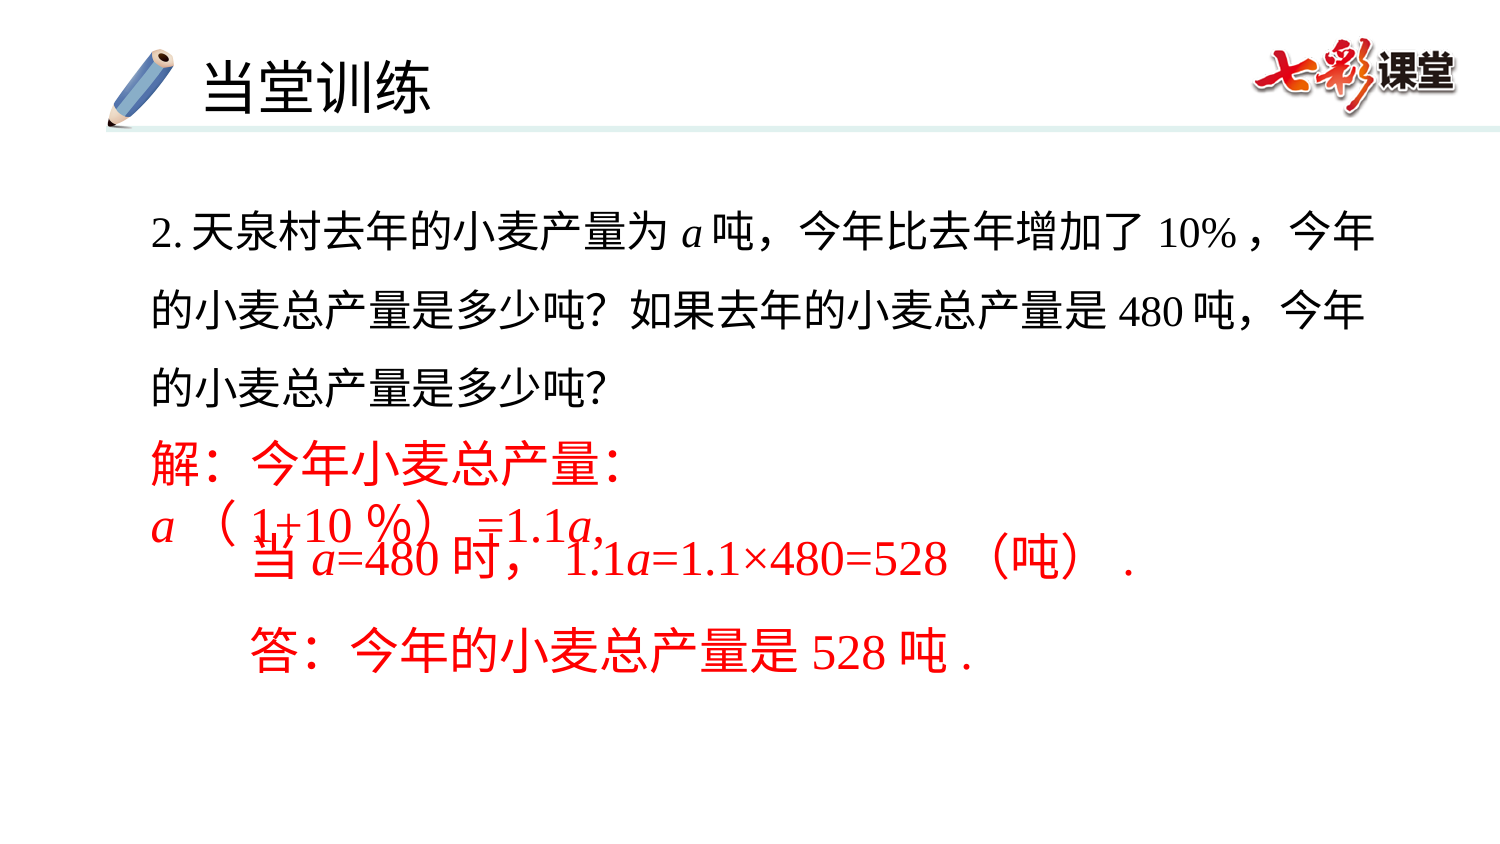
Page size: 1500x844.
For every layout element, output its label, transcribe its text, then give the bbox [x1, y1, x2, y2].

text_box 2.天泉村去年的小麦产量为a吨，今年比去年增加了10%，今年的小麦总产量是多少吨？如果去年的小麦总产量是480吨，今年的小麦总产量是多少吨？ [135, 173, 1396, 426]
text_box 当a=480时，1.1a=1.1×480=528（吨）. [234, 517, 1204, 593]
picture [1249, 32, 1461, 118]
text_box 答：今年的小麦总产量是528吨. [234, 611, 1147, 687]
picture [100, 32, 181, 146]
text_box 解：今年小麦总产量：a（1+10％）=1.1a, [135, 425, 1131, 561]
